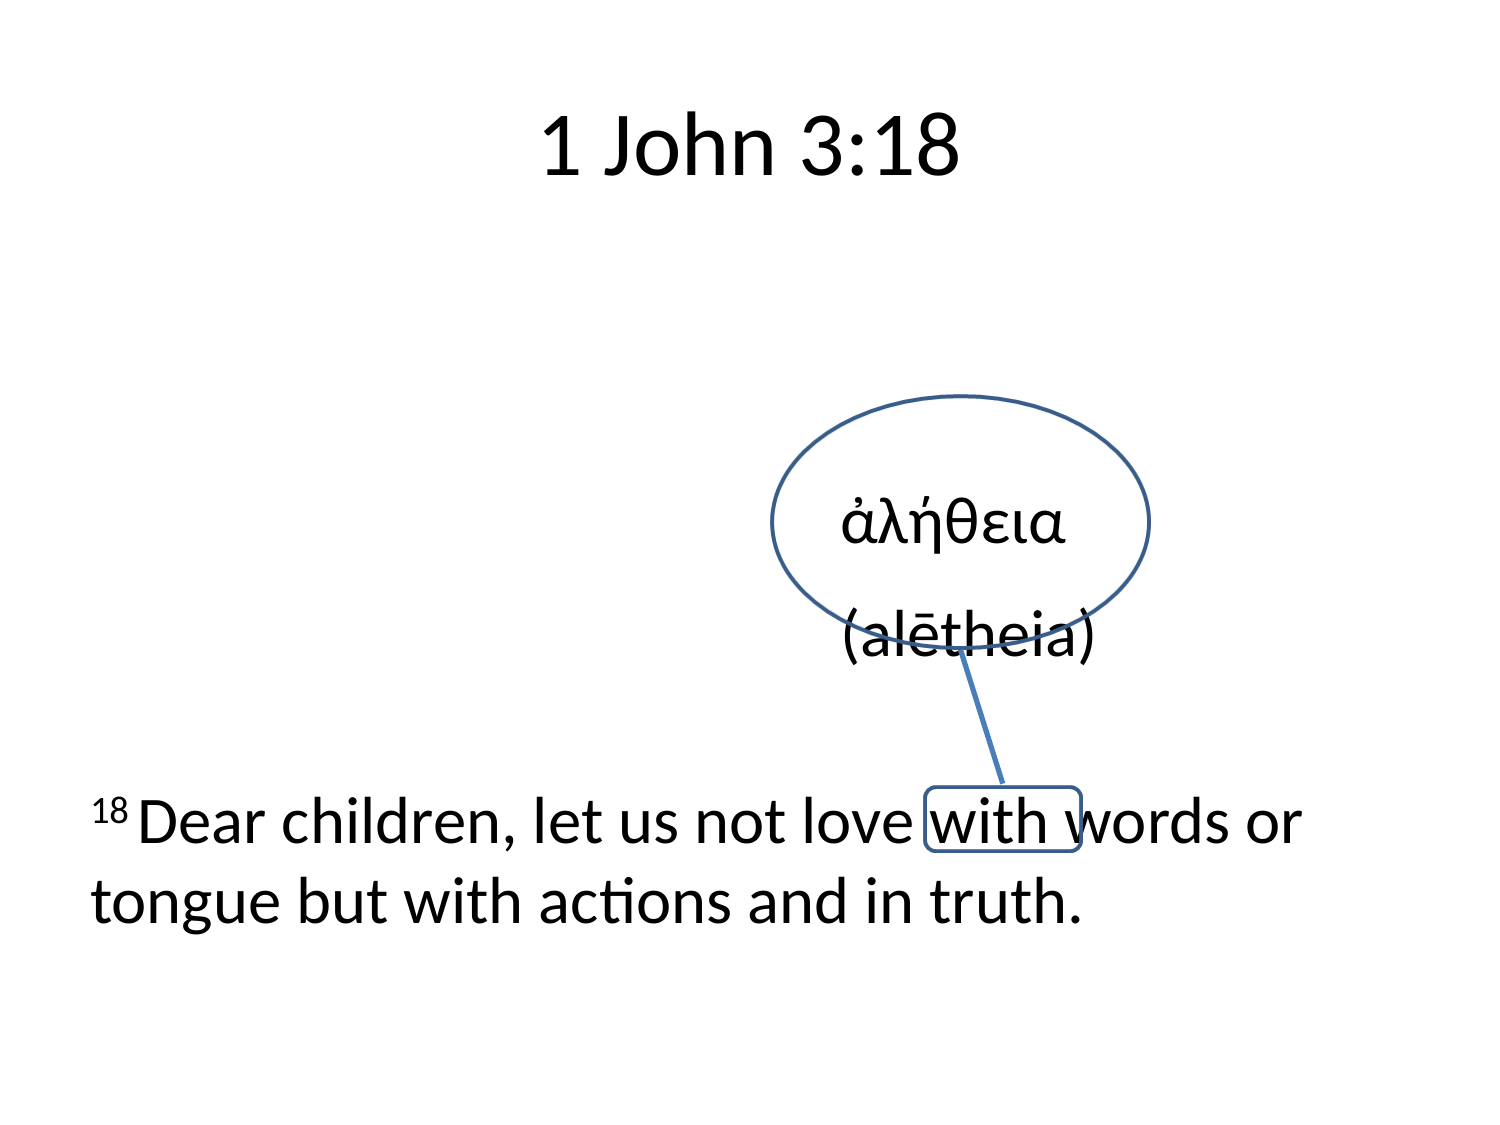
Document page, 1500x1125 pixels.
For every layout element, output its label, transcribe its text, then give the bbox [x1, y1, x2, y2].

list ἀλήθεια (alētheia) 18 Dear children, let us not love with words or tongue but with actions and in truth. [75, 262, 1425, 1005]
picture [922, 784, 1083, 854]
picture [769, 394, 1152, 651]
title 1 John 3:18 [75, 45, 1425, 233]
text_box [960, 649, 1003, 784]
